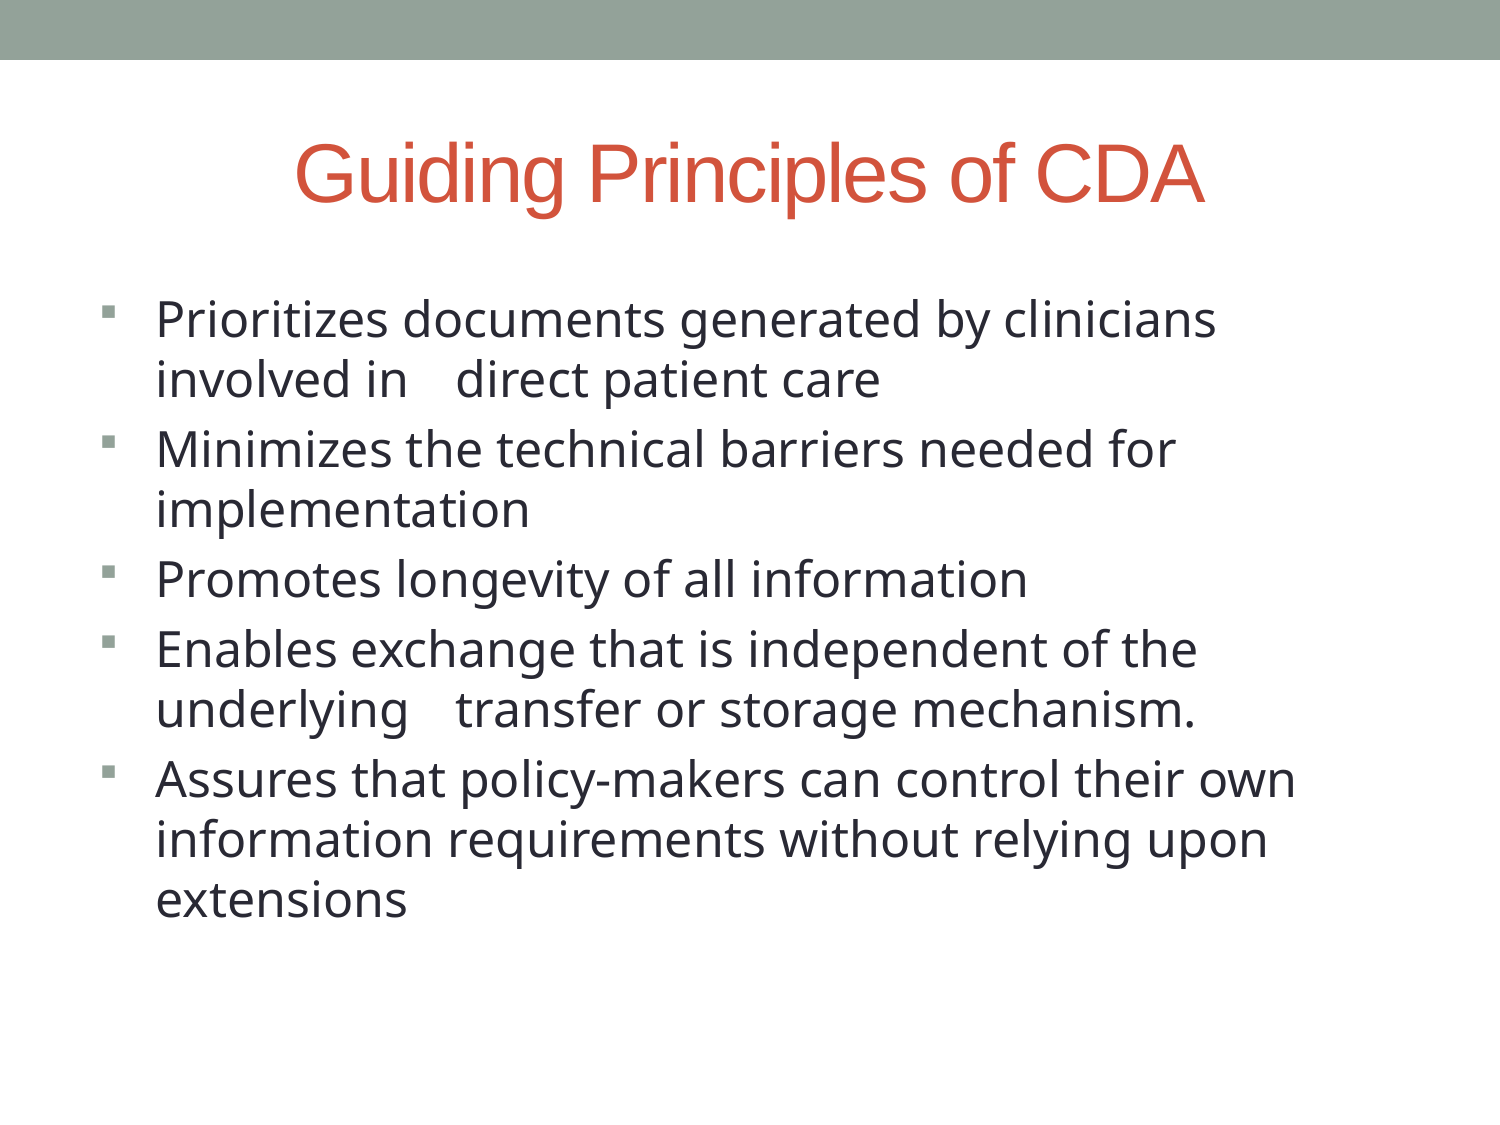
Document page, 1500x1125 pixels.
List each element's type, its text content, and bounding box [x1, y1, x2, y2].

title Guiding Principles of CDA [75, 87, 1425, 250]
list Prioritizes documents generated by clinicians involved in direct patient care Minimizes the technical barriers needed for implementation Promotes longevity of all information Enables exchange that is independent of the underlying transfer or storage mechanism. Assures that policy-makers can control their own information requirements without relying upon extensions [76, 279, 1427, 984]
